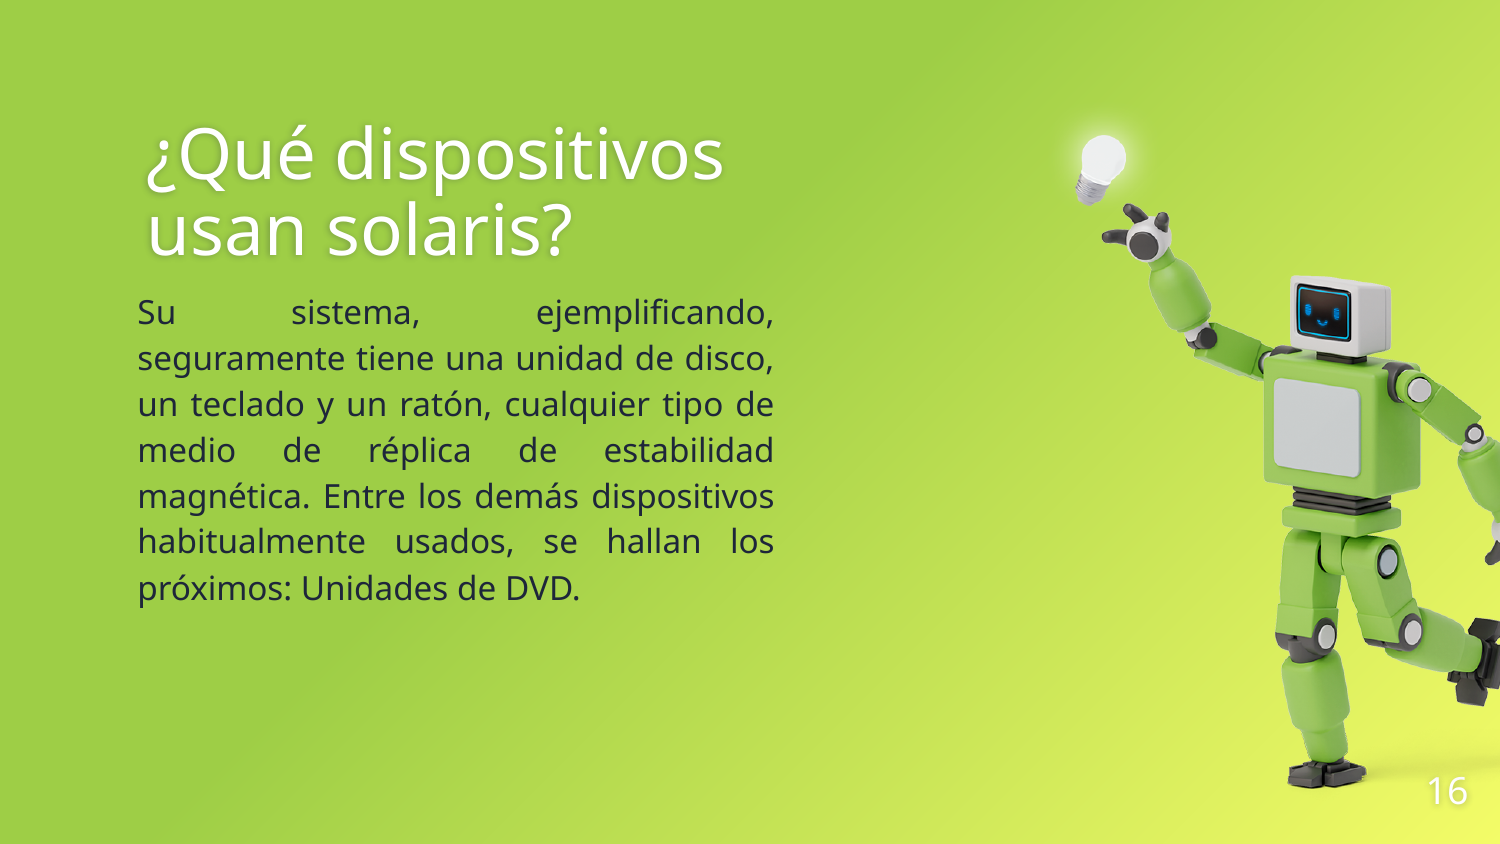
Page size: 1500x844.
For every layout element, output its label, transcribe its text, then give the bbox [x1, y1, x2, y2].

picture [1045, 99, 1162, 216]
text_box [1101, 202, 1500, 802]
slide_number 16 [1378, 810, 1469, 814]
title ¿Qué dispositivos usan solaris? [146, 99, 762, 271]
list Su sistema, ejemplificando, seguramente tiene una unidad de disco, un teclado y un ratón, cualquier tipo de medio de réplica de estabilidad magnética. Entre los demás dispositivos habitualmente usados, se hallan los próximos: Unidades de DVD. [137, 285, 776, 457]
